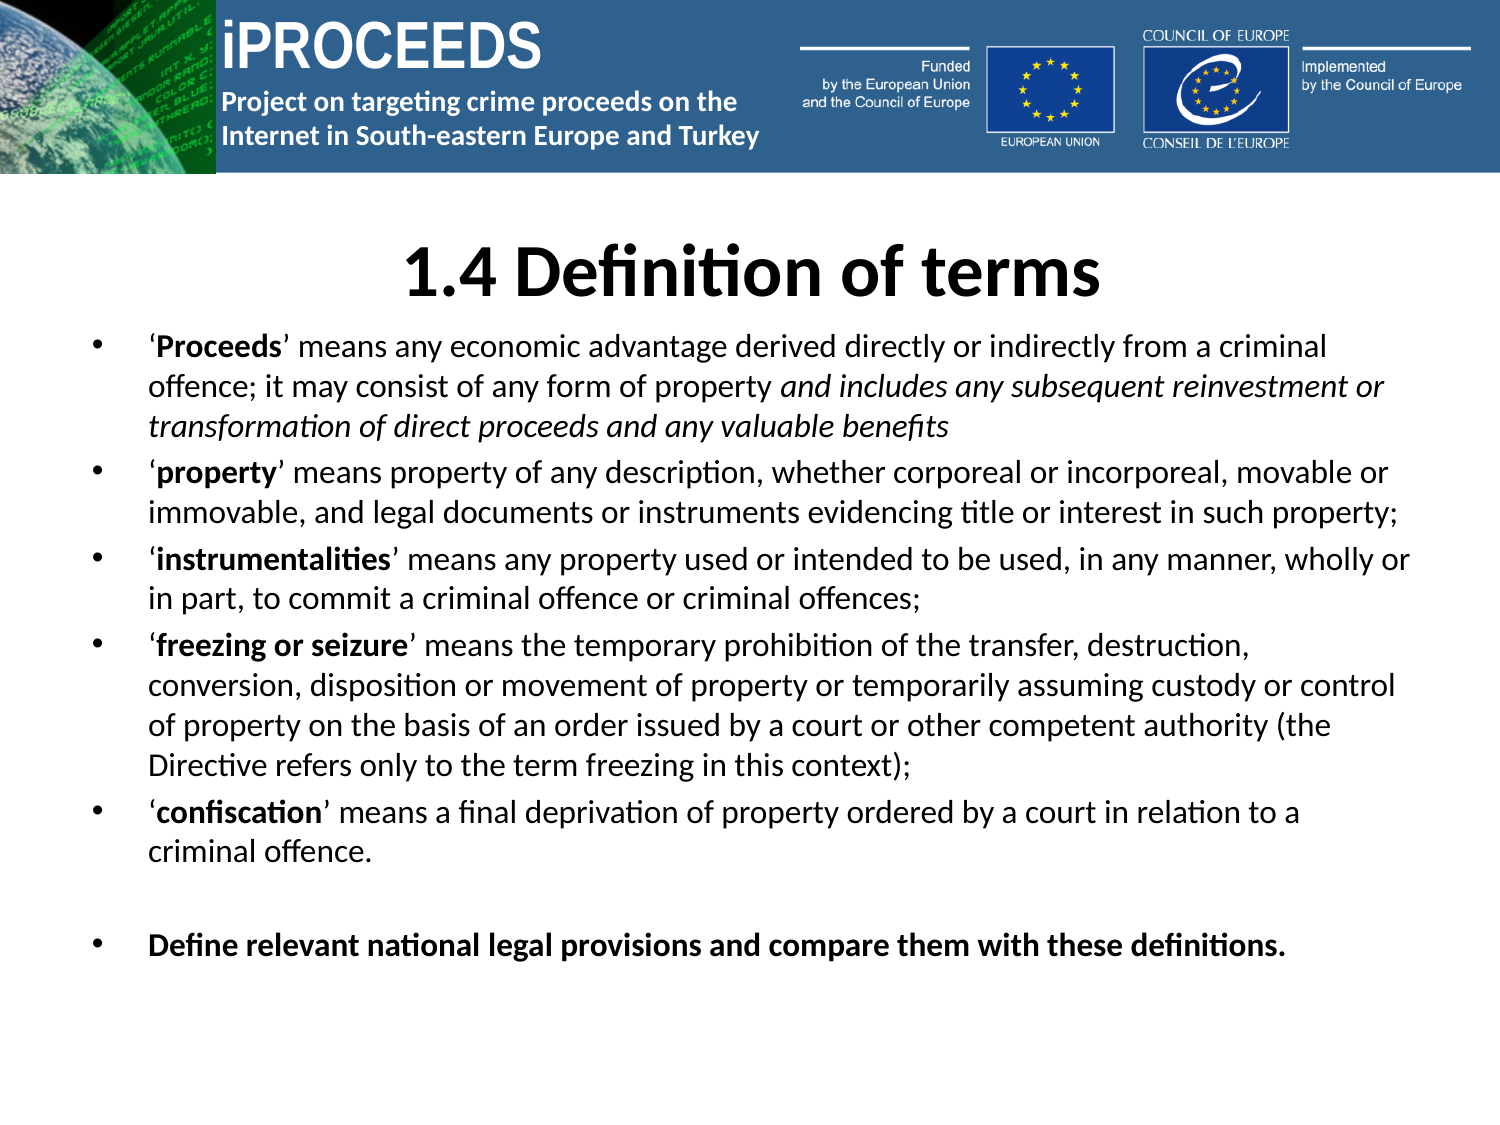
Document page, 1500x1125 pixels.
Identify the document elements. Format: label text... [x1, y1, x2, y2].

list ‘Proceeds’ means any economic advantage derived directly or indirectly from a criminal offence; it may consist of any form of property and includes any subsequent reinvestment or transformation of direct proceeds and any valuable benefits ‘property’ means property of any description, whether corporeal or incorporeal, movable or immovable, and legal documents or instruments evidencing title or interest in such property; ‘instrumentalities’ means any property used or intended to be used, in any manner, wholly or in part, to commit a criminal offence or criminal offences; ‘freezing or seizure’ means the temporary prohibition of the transfer, destruction, conversion, disposition or movement of property or temporarily assuming custody or control of property on the basis of an order issued by a court or other competent authority (the Directive refers only to the term freezing in this context); ‘confiscation’ means a final deprivation of property ordered by a court in relation to a criminal offence. Define relevant national legal provisions and compare them with these definitions. [76, 316, 1427, 1017]
picture [0, 0, 216, 174]
title 1.4 Definition of terms [76, 210, 1427, 282]
picture [800, 30, 1471, 148]
